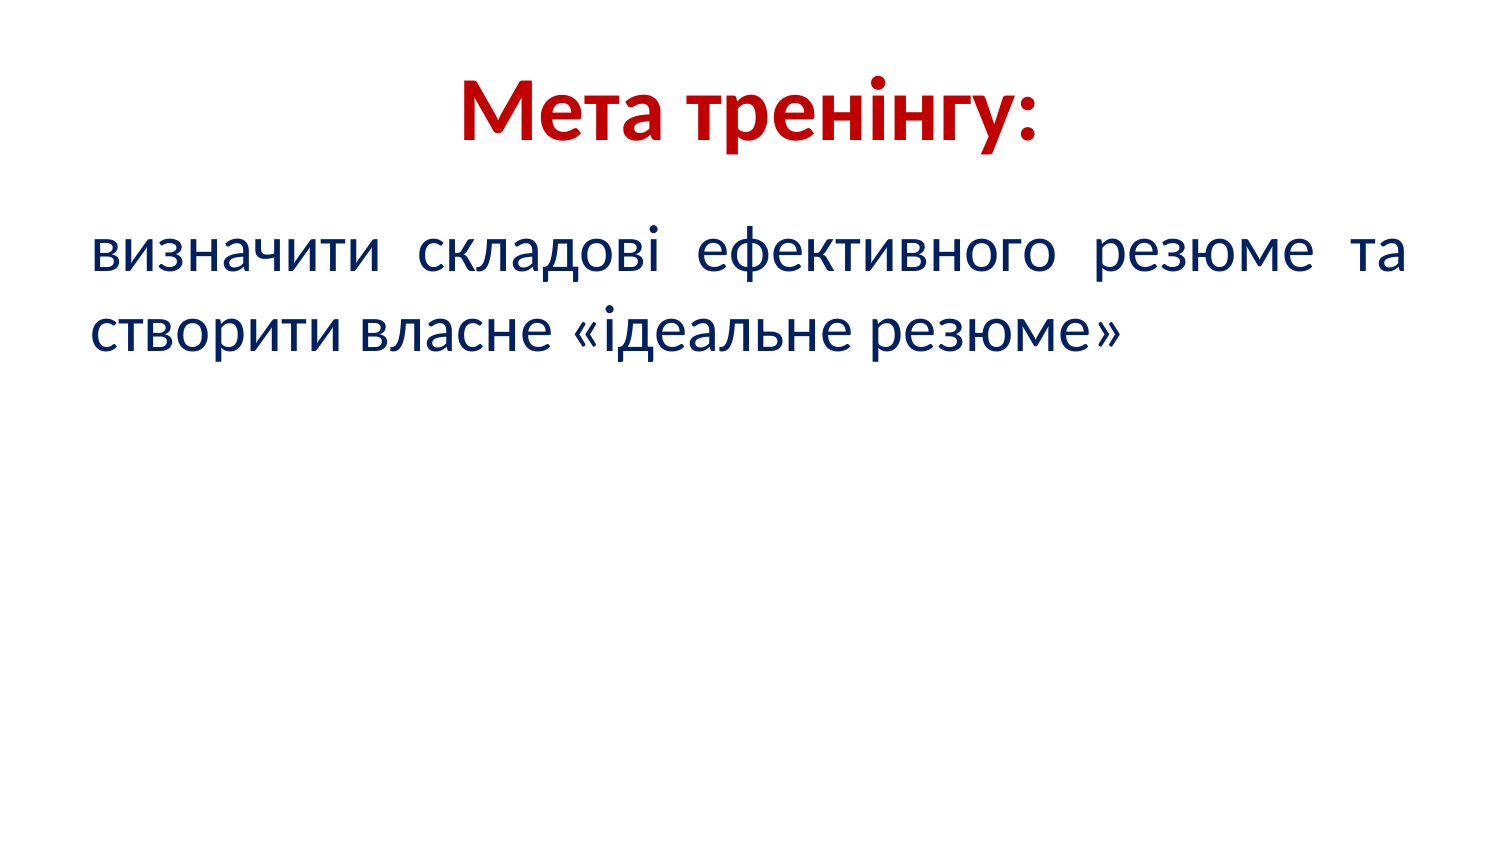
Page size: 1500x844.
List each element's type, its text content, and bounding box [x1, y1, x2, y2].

title Мета тренінгу: [75, 33, 1425, 175]
list визначити складові ефективного резюме та створити власне «ідеальне резюме» [75, 196, 1425, 754]
